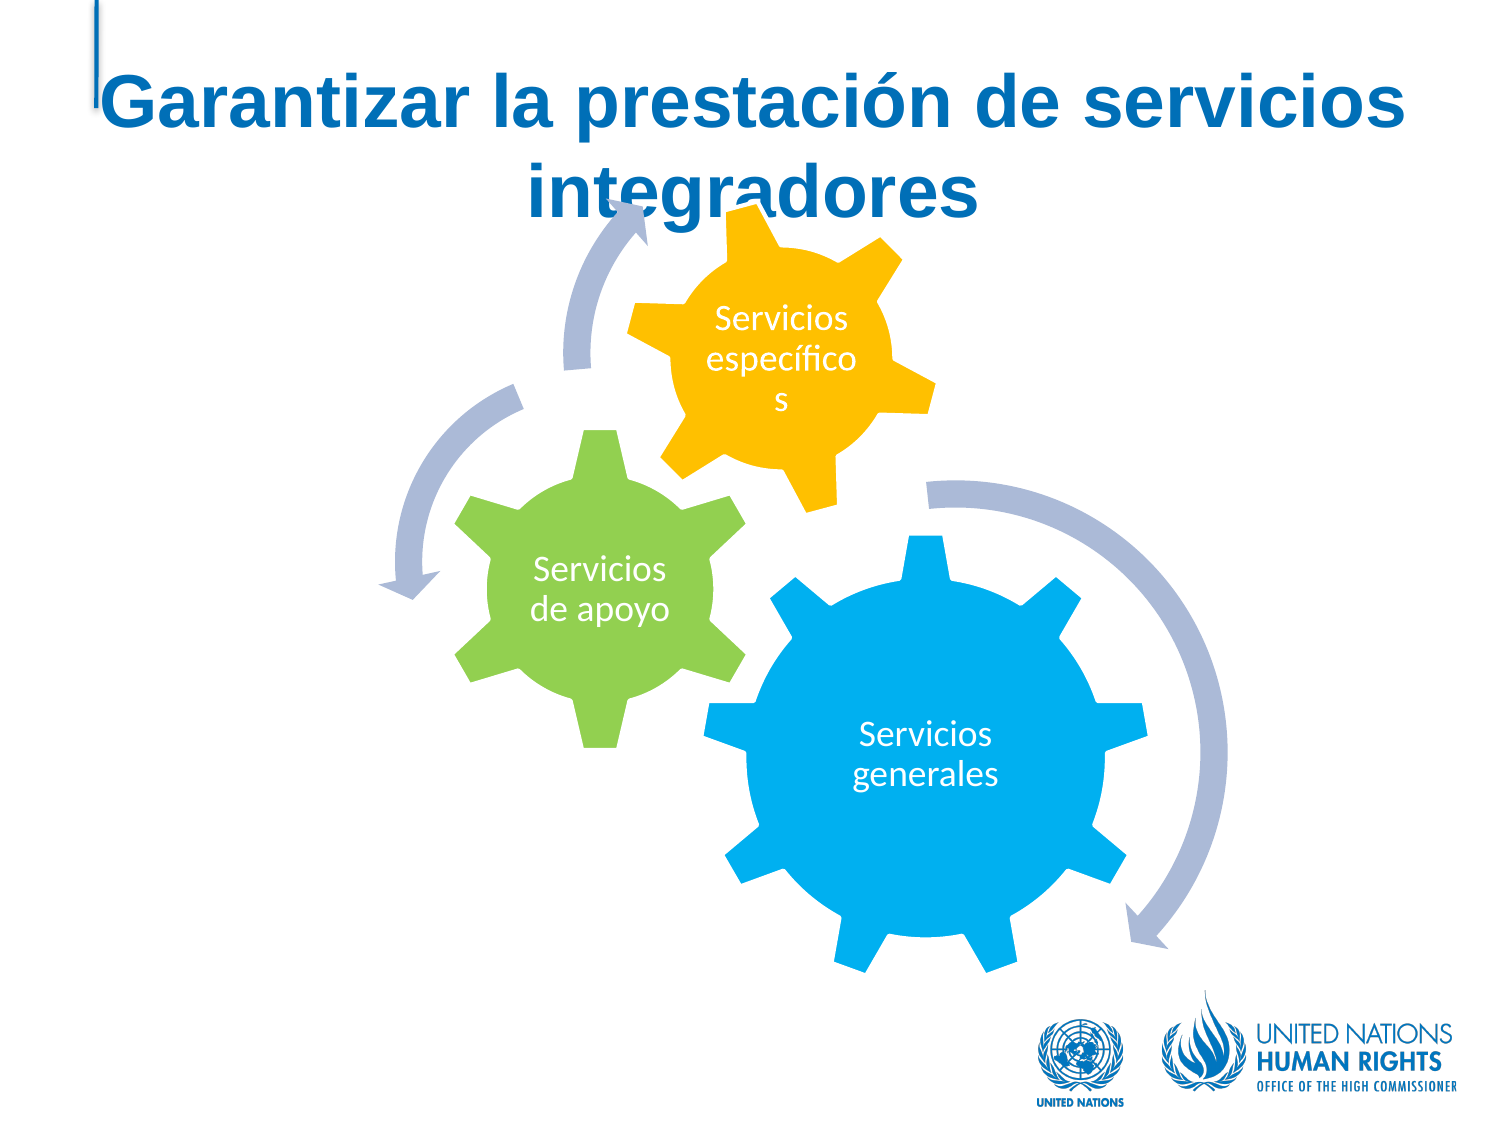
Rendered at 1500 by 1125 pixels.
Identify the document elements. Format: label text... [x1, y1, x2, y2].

title Garantizar la prestación de servicios integradores [71, 45, 1437, 224]
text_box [123, 160, 1357, 986]
picture [1037, 990, 1457, 1107]
